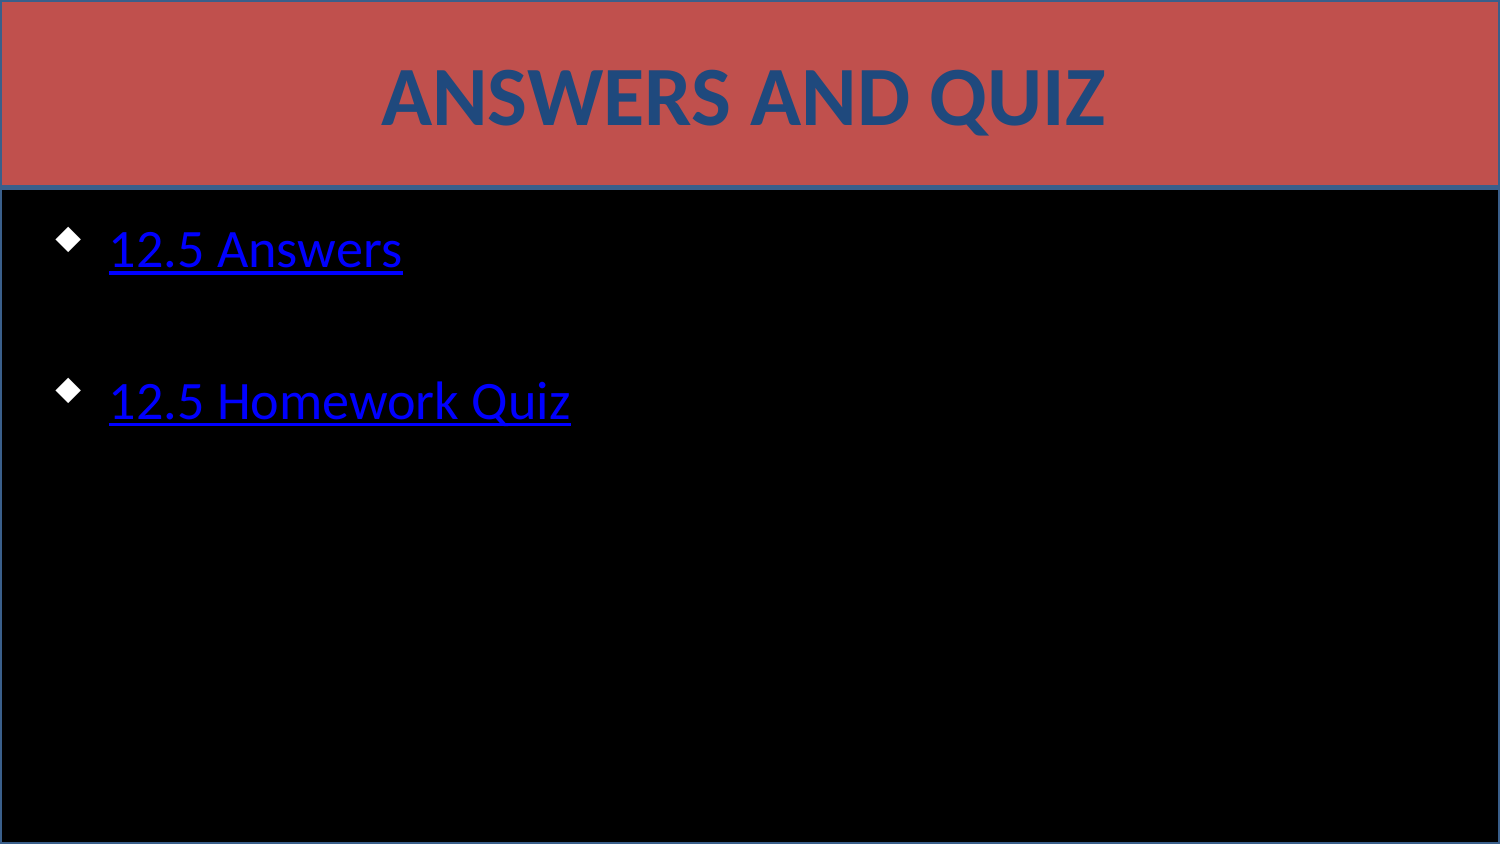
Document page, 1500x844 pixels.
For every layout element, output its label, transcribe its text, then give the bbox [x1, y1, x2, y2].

title Answers and Quiz [37, 33, 1450, 150]
list 12.5 Answers 12.5 Homework Quiz [37, 206, 1450, 754]
